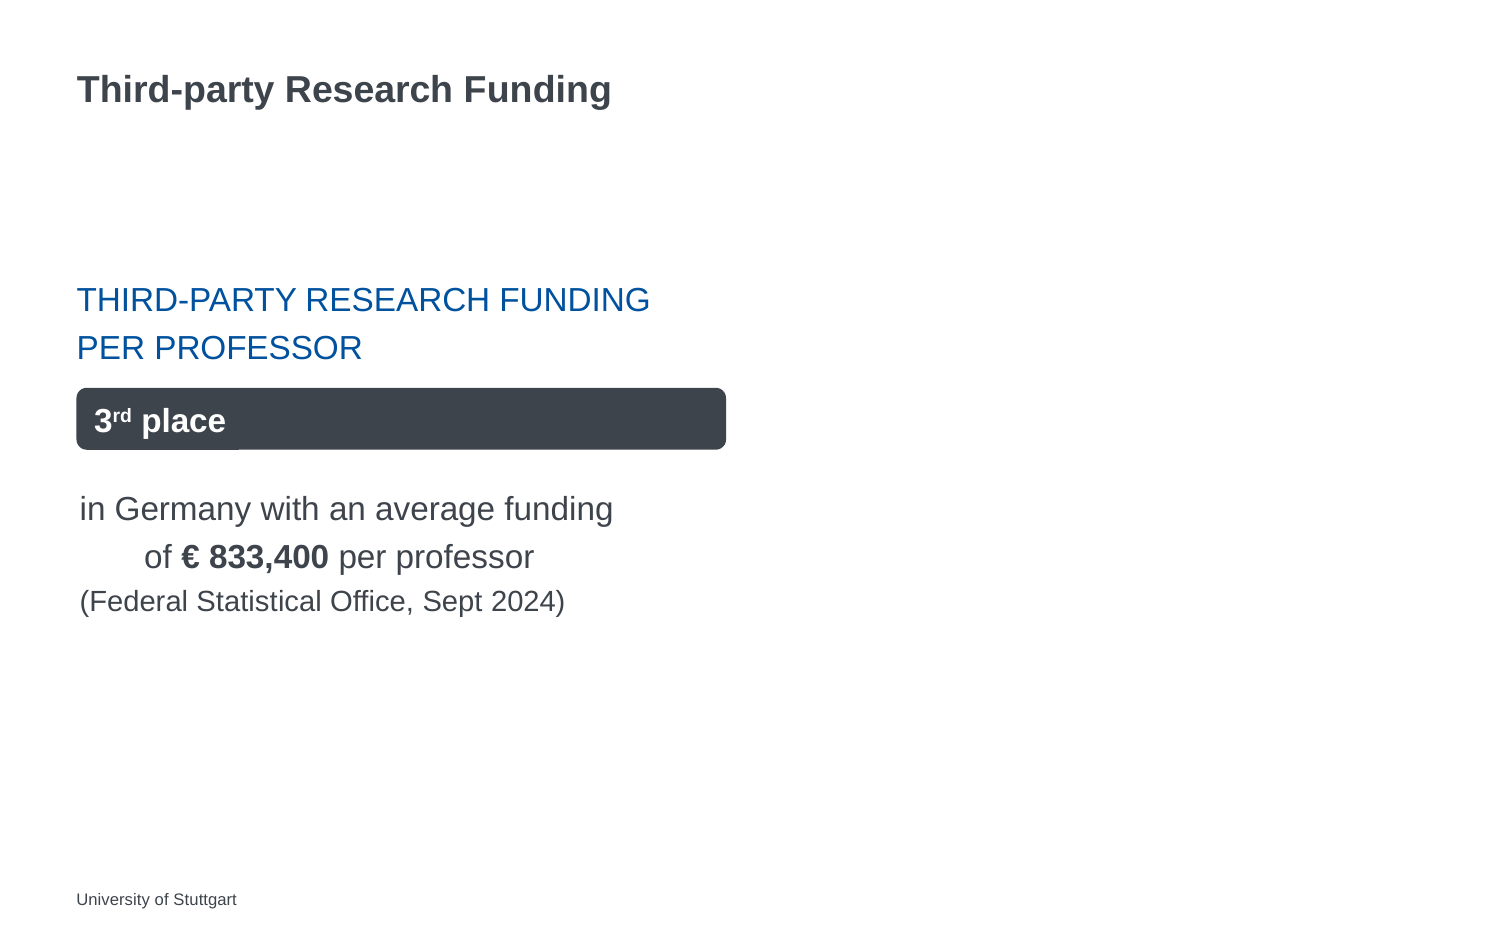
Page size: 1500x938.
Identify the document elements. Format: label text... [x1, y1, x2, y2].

text_box in Germany with an average funding of € 833,400 per professor (Federal Statistical Office, Sept 2024) [79, 479, 734, 624]
text_box 3rd place [75, 386, 728, 451]
text_box Third-Party Research Funding per Professor [76, 259, 727, 376]
footer University of Stuttgart [76, 888, 1072, 910]
title Third-party Research Funding [76, 64, 1424, 111]
